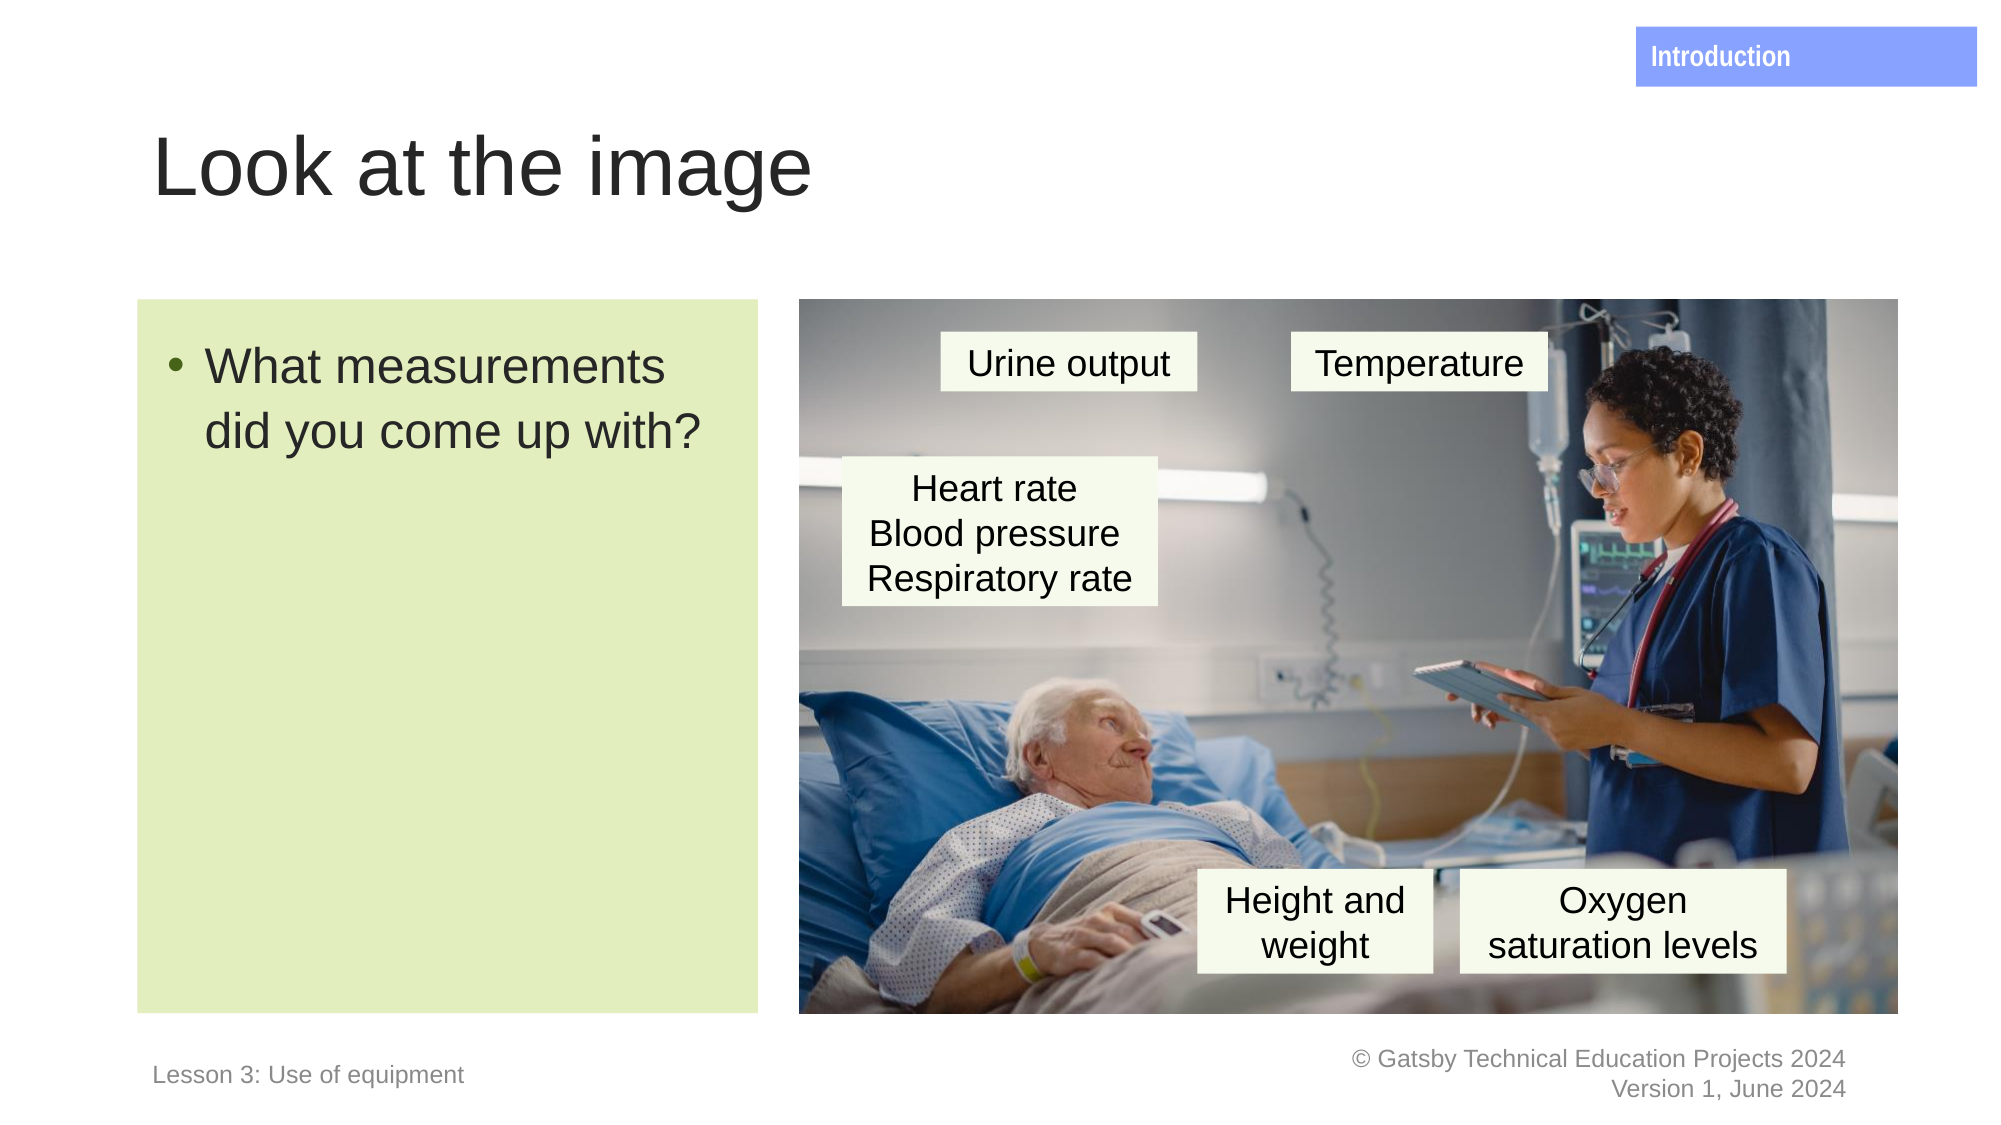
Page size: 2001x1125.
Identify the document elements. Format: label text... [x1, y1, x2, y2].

list Lesson 3: Use of equipment [137, 1042, 829, 1103]
list What measurements did you come up with? [137, 299, 758, 1014]
picture [799, 299, 1898, 1014]
title Look at the image [137, 59, 1863, 278]
list Introduction [1636, 26, 1978, 87]
